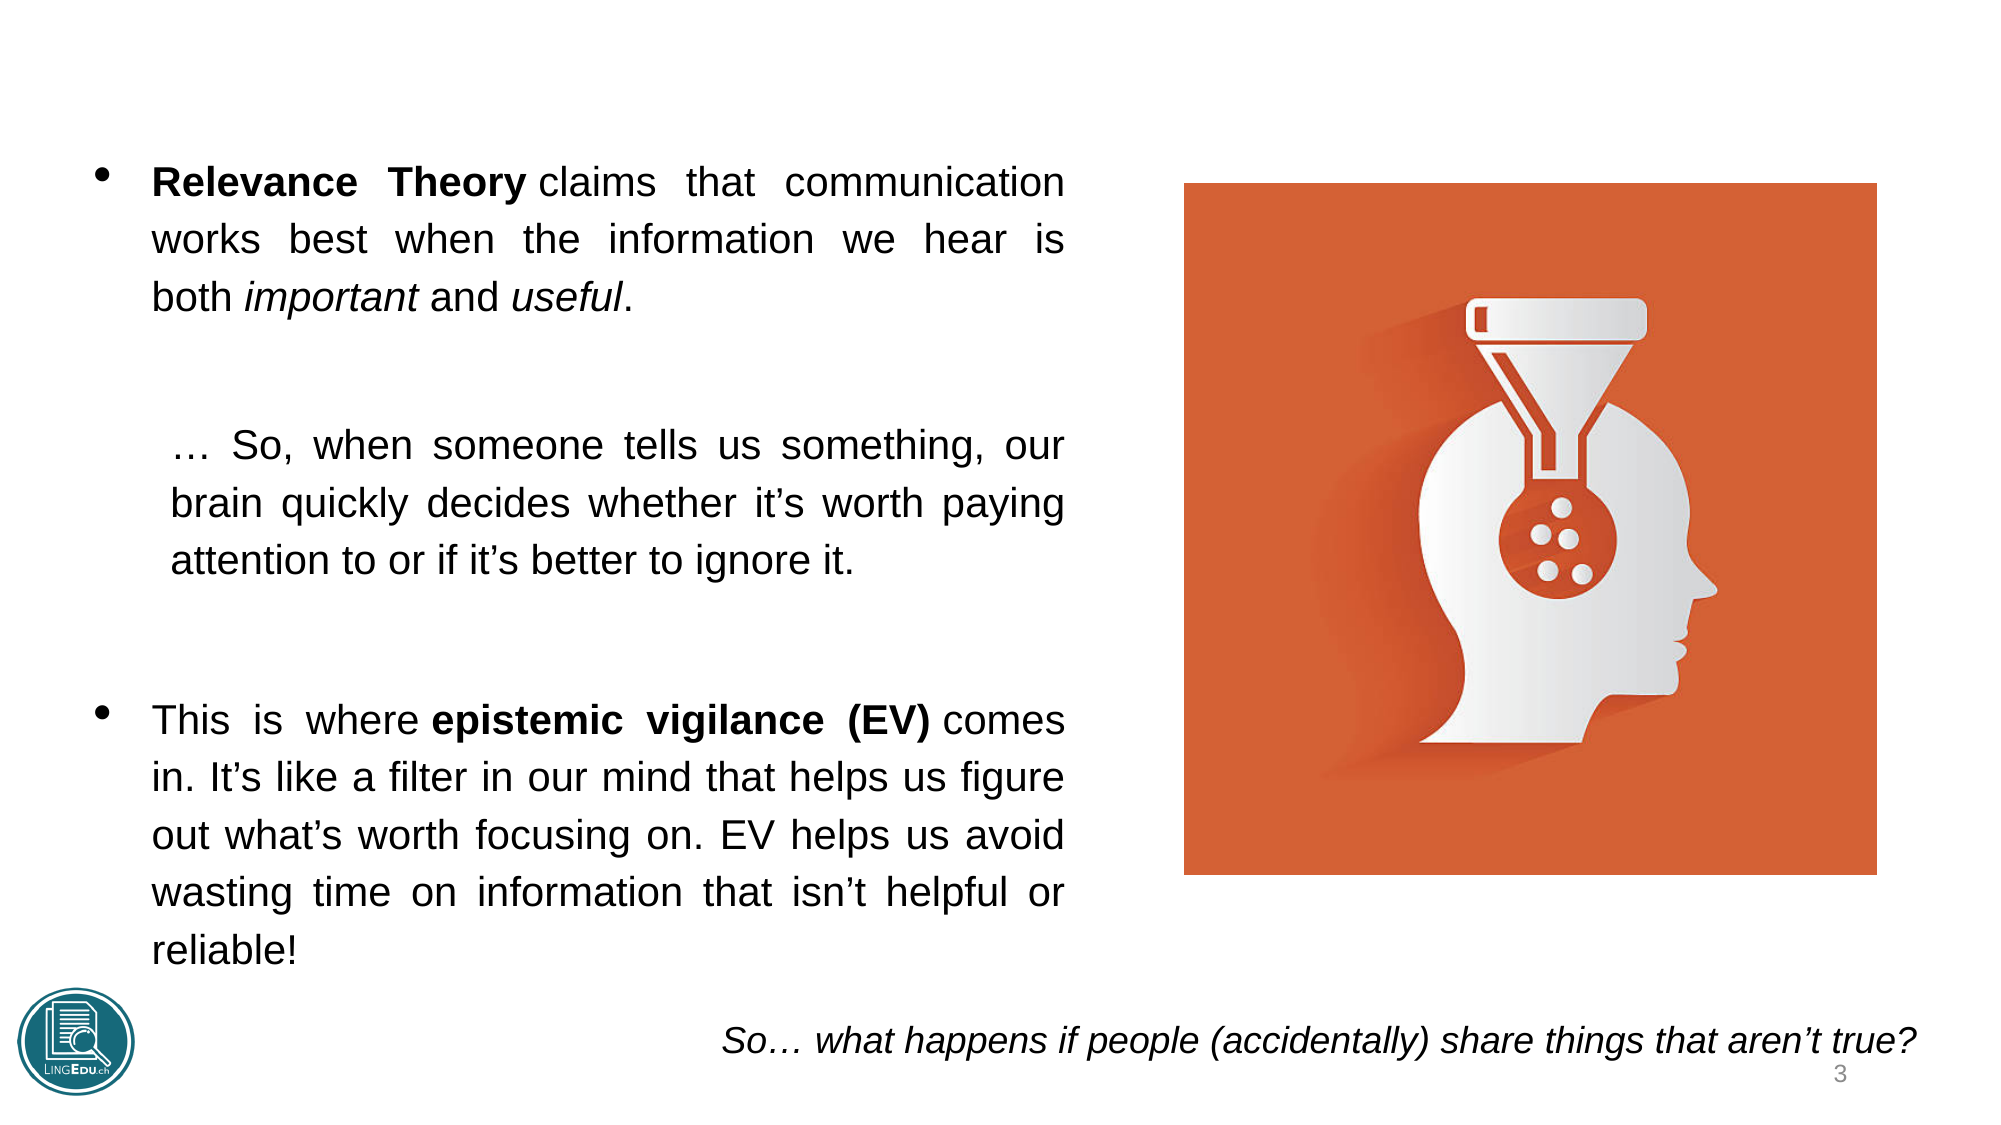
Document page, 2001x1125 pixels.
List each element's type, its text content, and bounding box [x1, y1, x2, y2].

text_box So… what happens if people (accidentally) share things that aren’t true? [706, 1008, 1933, 1069]
picture [1184, 183, 1877, 875]
slide_number 3 [1768, 1042, 1863, 1103]
picture [17, 987, 135, 1096]
text_box Relevance Theory claims that communication works best when the information we hear is both important and useful. … So, when someone tells us something, our brain quickly decides whether it’s worth paying attention to or if it’s better to ignore it. This is where epistemic vigilance (EV) comes in. It’s like a filter in our mind that helps us figure out what’s worth focusing on. EV helps us avoid wasting time on information that isn’t helpful or reliable! [80, 139, 1081, 981]
